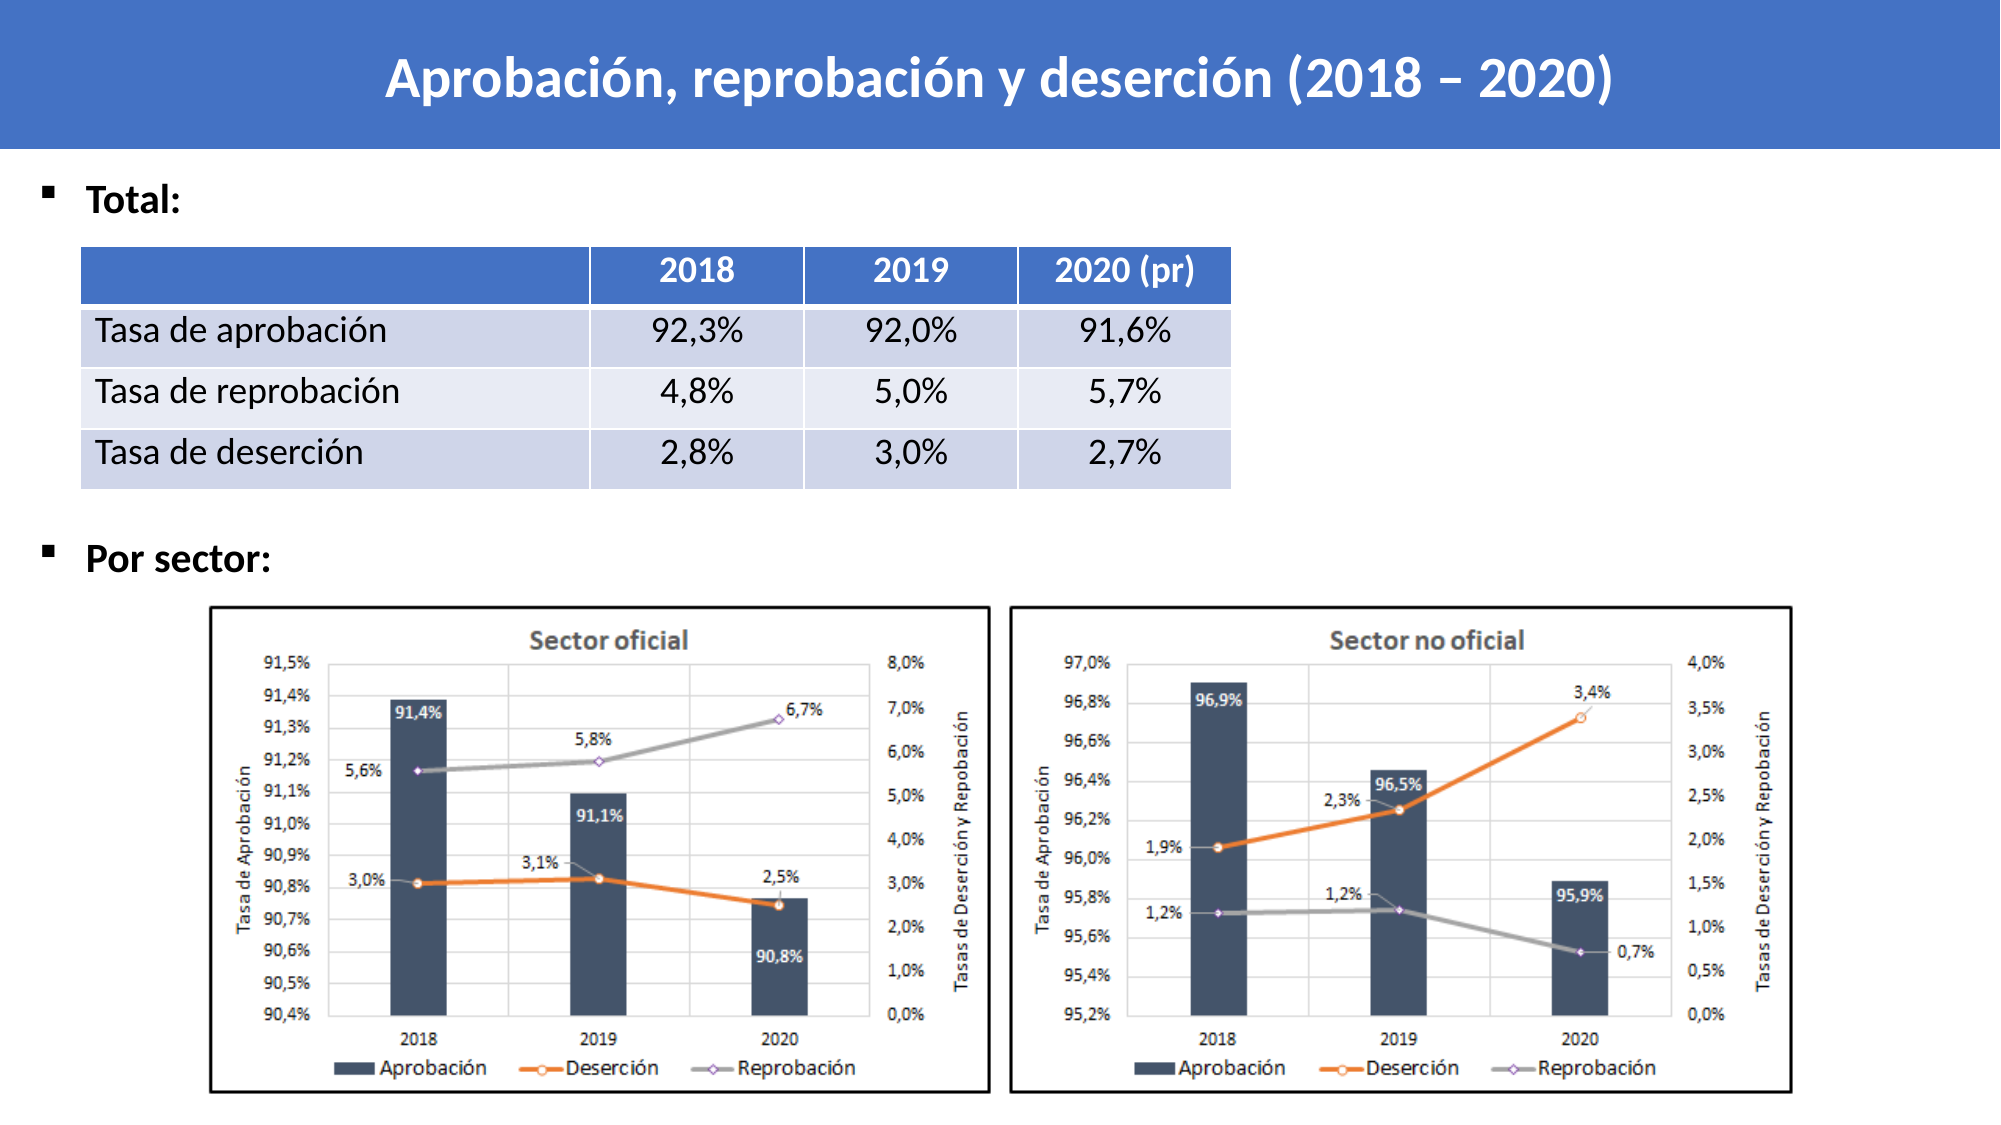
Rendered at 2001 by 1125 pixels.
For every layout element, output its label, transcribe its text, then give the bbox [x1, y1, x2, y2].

table_cell 5,0% [805, 369, 1017, 428]
table_cell 92,0% [805, 310, 1017, 367]
table_header 2019 [805, 247, 1017, 304]
table_cell Tasa de aprobación [81, 310, 589, 367]
table_cell 2,8% [591, 430, 803, 489]
text_box Aprobación, reprobación y deserción (2018 – 2020) [0, 0, 2000, 150]
text_box Por sector: [24, 523, 577, 589]
table_cell Tasa de deserción [81, 430, 589, 489]
picture [198, 585, 1802, 1102]
table_cell Tasa de reprobación [81, 369, 589, 428]
table_cell 5,7% [1019, 369, 1231, 428]
table_header [81, 247, 589, 304]
table_header 2020 (pr) [1019, 247, 1231, 304]
table_cell 92,3% [591, 310, 803, 367]
table_cell 2,7% [1019, 430, 1231, 489]
table_cell 4,8% [591, 369, 803, 428]
table_header 2018 [591, 247, 803, 304]
table_cell 3,0% [805, 430, 1017, 489]
table_cell 91,6% [1019, 310, 1231, 367]
text_box Total: [24, 164, 577, 230]
